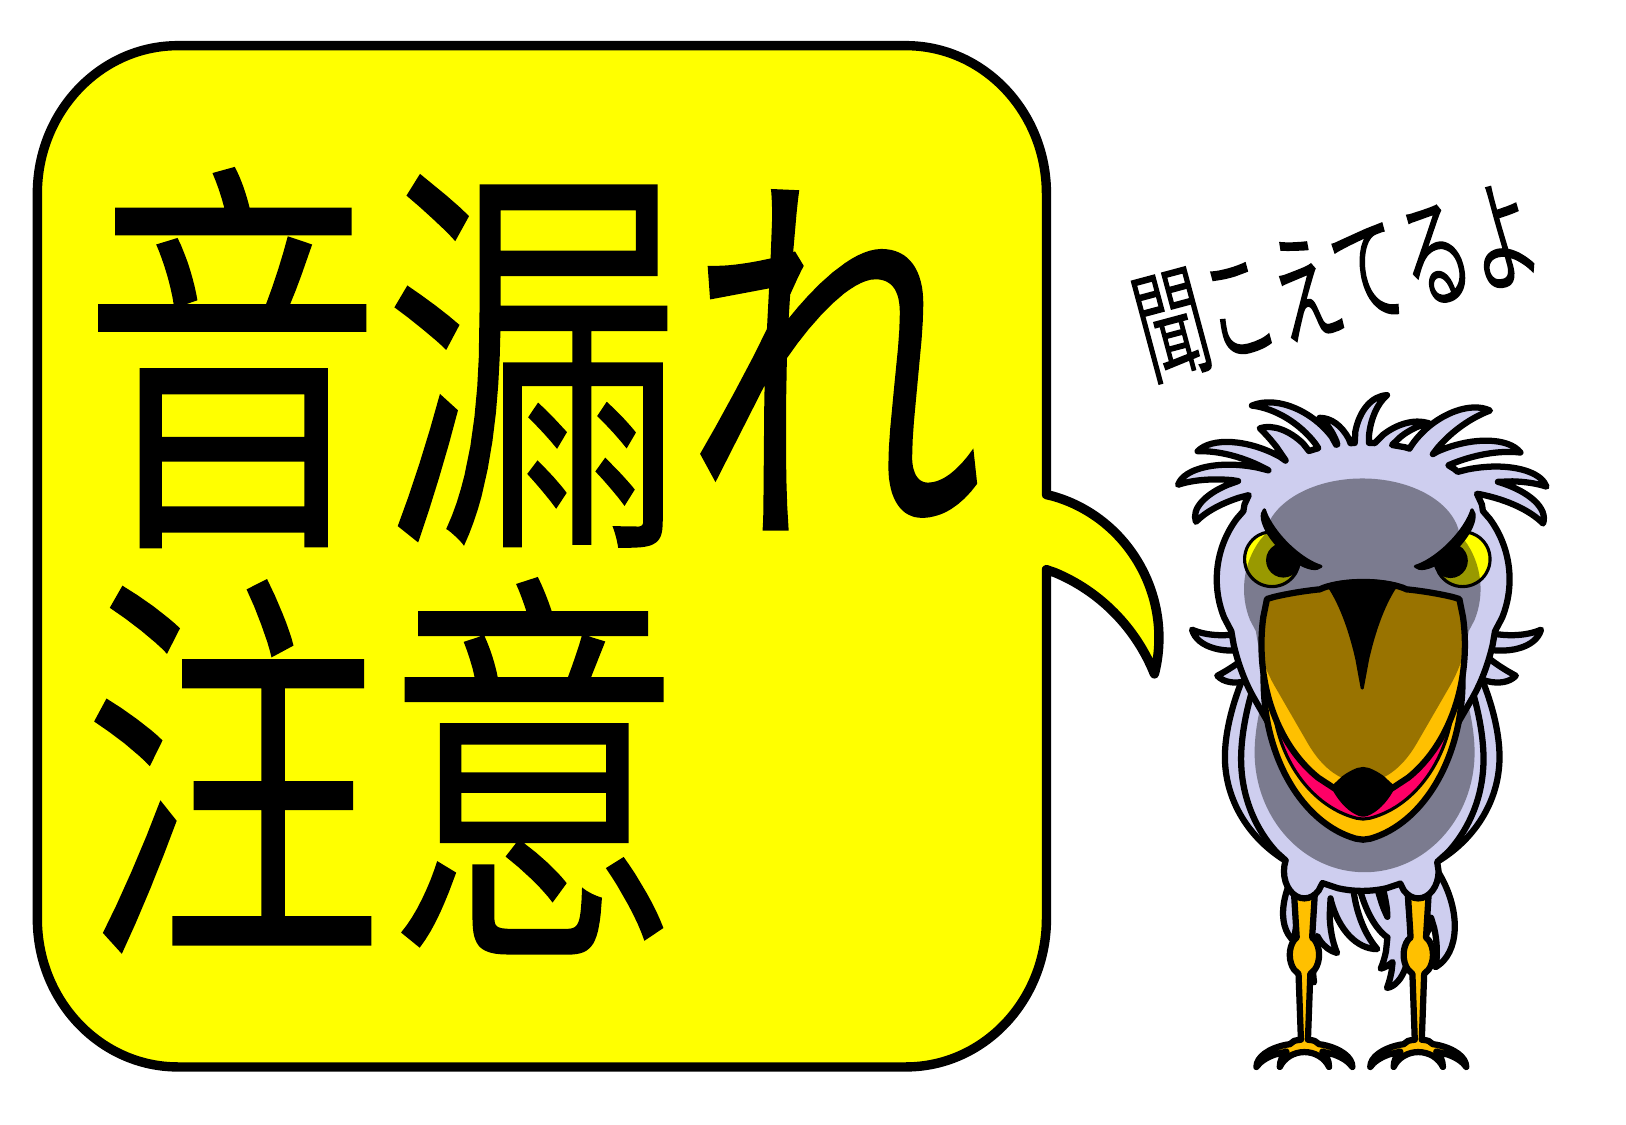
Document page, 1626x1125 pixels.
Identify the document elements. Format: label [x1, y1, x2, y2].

text_box [37, 45, 1159, 1067]
text_box [1177, 394, 1547, 1068]
